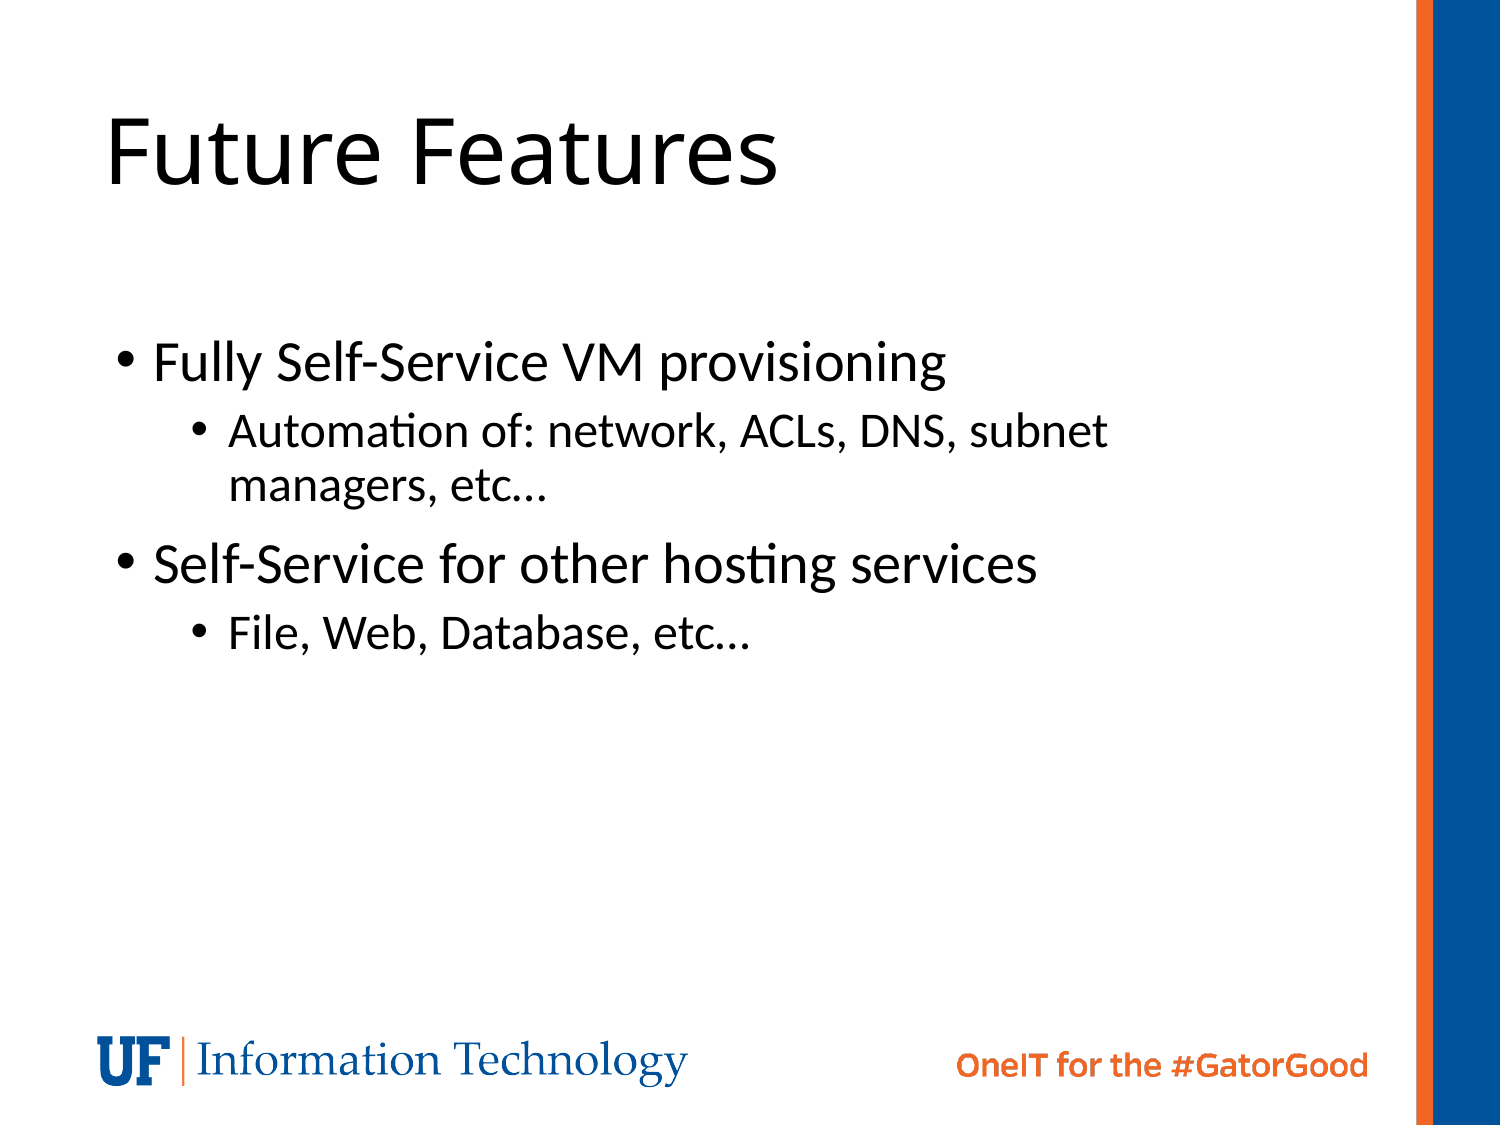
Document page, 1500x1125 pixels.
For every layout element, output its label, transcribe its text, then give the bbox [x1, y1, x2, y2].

picture [97, 1034, 689, 1088]
picture [957, 1051, 1367, 1077]
title Future Features [88, 98, 1214, 286]
list Fully Self-Service VM provisioning Automation of: network, ACLs, DNS, subnet managers, etc… Self-Service for other hosting services File, Web, Database, etc… [100, 323, 1214, 999]
